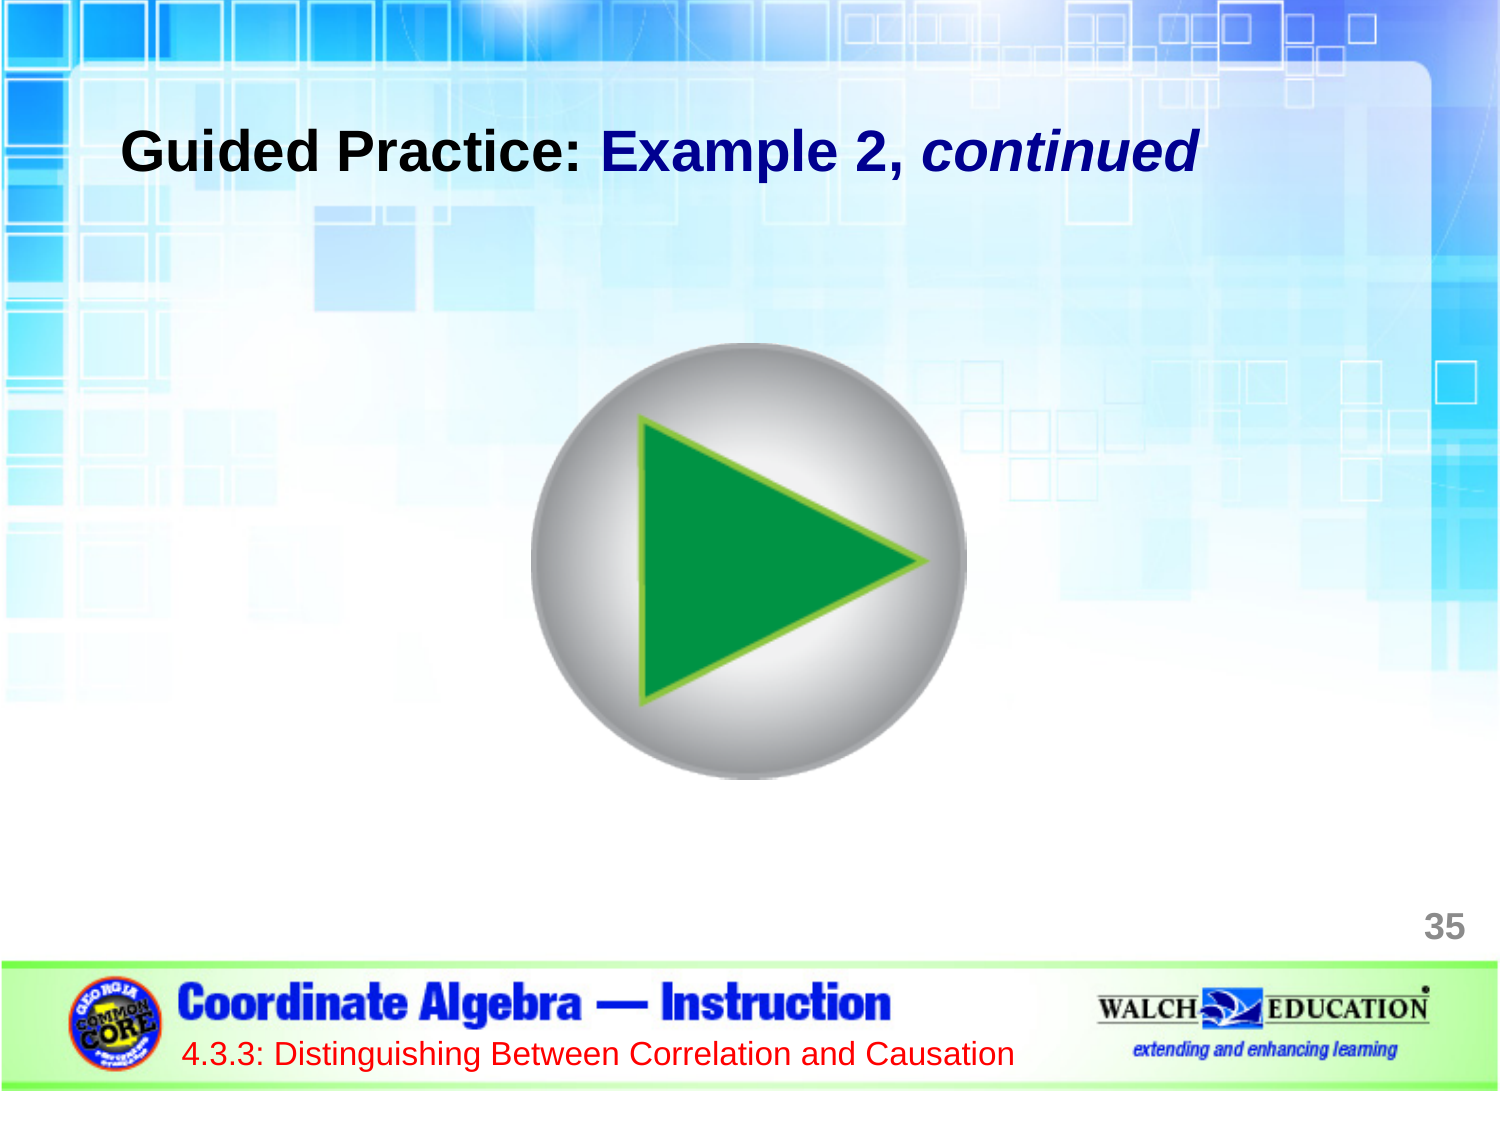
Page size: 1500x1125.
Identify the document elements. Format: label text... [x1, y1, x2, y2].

picture [1, 0, 1500, 1091]
list 4.3.3: Distinguishing Between Correlation and Causation [166, 1024, 1074, 1069]
slide_number 35 [1361, 901, 1481, 949]
subtitle Guided Practice: Example 2, continued [105, 105, 1394, 925]
